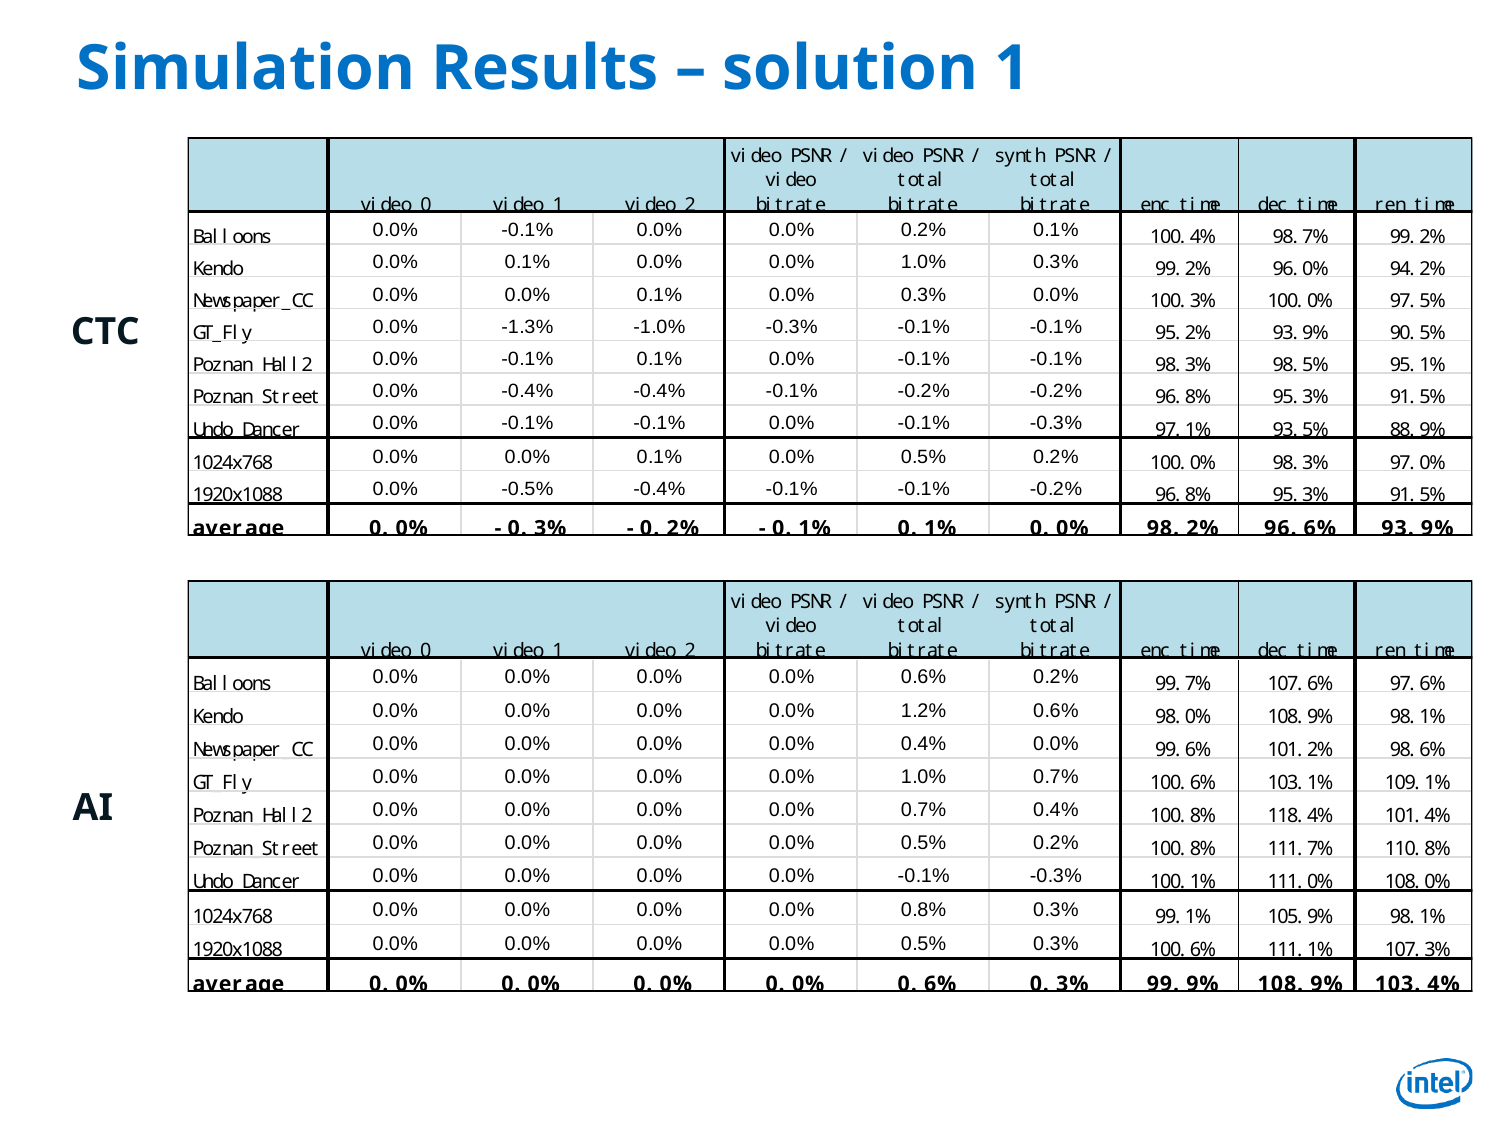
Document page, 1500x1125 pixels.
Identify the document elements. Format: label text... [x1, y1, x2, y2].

text_box AI [57, 775, 129, 836]
picture [187, 137, 1475, 538]
text_box CTC [55, 299, 155, 360]
picture [187, 580, 1475, 994]
picture [1396, 1058, 1473, 1109]
title Simulation Results – solution 1 [76, 39, 1427, 135]
